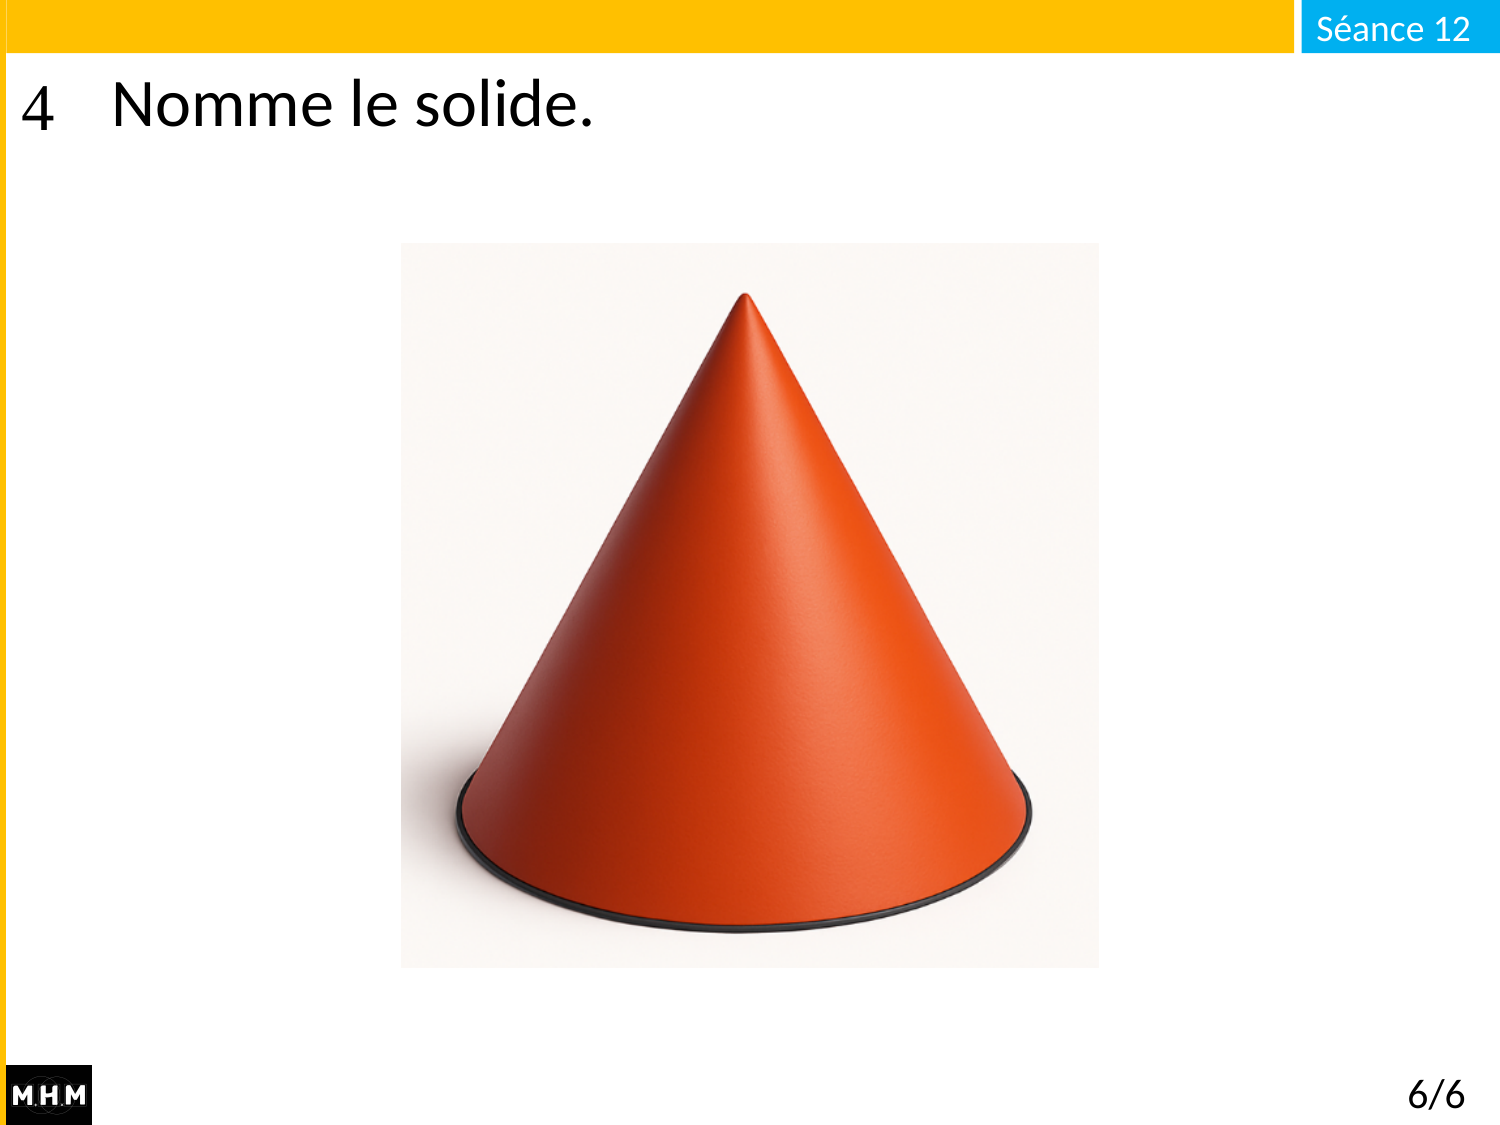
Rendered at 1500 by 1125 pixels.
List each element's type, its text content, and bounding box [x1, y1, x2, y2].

list 6/6 [1373, 1064, 1500, 1125]
picture [401, 243, 1099, 968]
title Nomme le solide. [96, 60, 1391, 150]
picture [6, 1065, 92, 1125]
